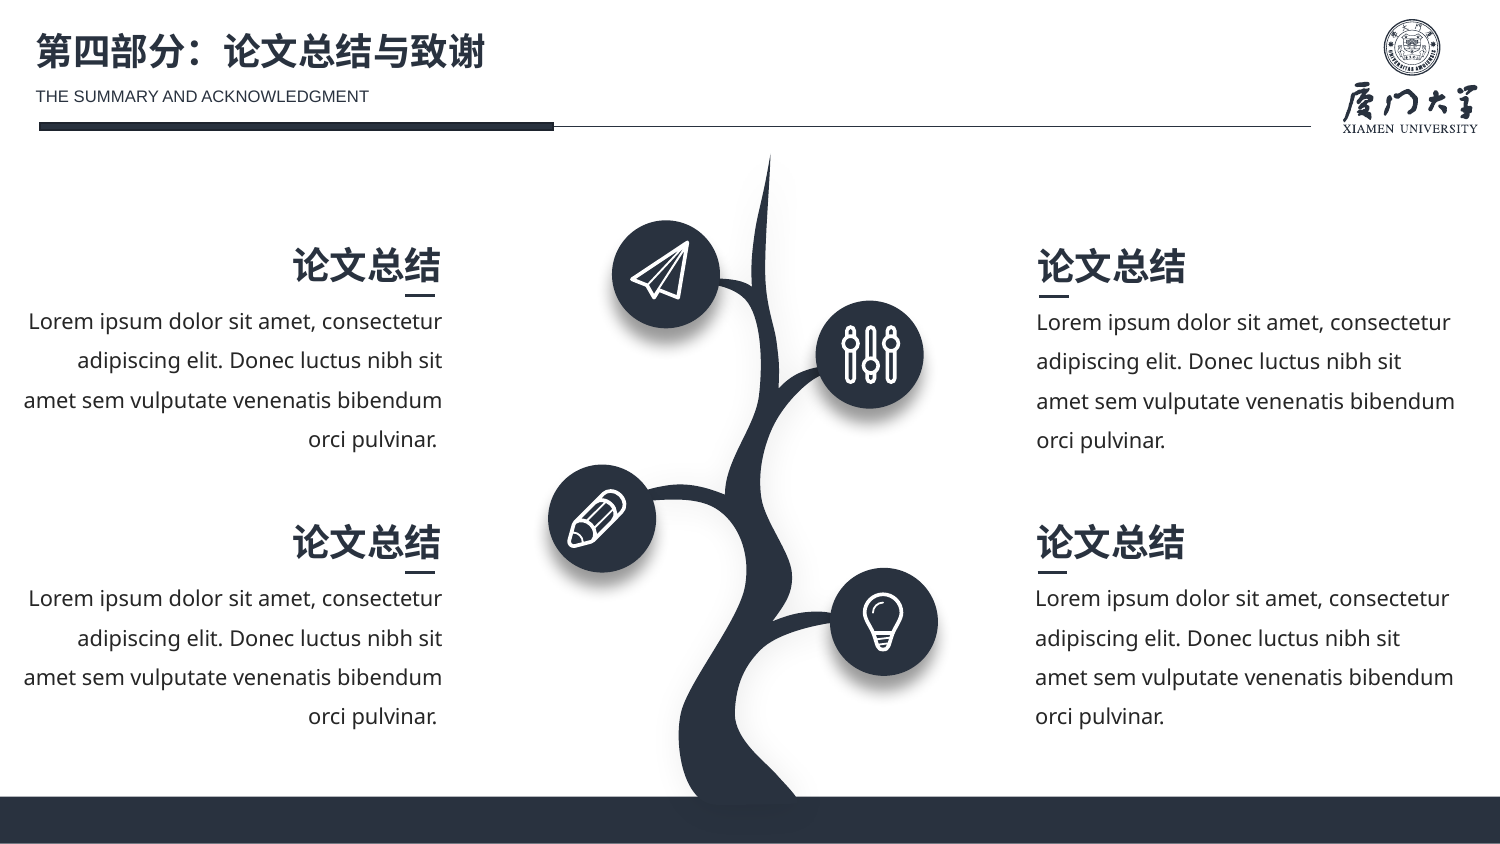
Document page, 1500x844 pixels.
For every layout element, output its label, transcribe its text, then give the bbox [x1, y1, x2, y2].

text_box [815, 300, 924, 409]
text_box 论文总结 [1022, 235, 1203, 288]
text_box 论文总结 [277, 234, 457, 287]
text_box [548, 464, 657, 573]
text_box [611, 220, 720, 329]
text_box Lorem ipsum dolor sit amet, consectetur adipiscing elit. Donec luctus nibh sit amet sem vulputate venenatis bibendum orci pulvinar. [6, 287, 458, 460]
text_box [841, 325, 901, 385]
text_box [648, 153, 826, 806]
text_box Lorem ipsum dolor sit amet, consectetur adipiscing elit. Donec luctus nibh sit amet sem vulputate venenatis bibendum orci pulvinar. [6, 564, 458, 737]
text_box 论文总结 [277, 511, 457, 564]
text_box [862, 592, 904, 652]
text_box Lorem ipsum dolor sit amet, consectetur adipiscing elit. Donec luctus nibh sit amet sem vulputate venenatis bibendum orci pulvinar. [1020, 564, 1473, 737]
text_box Lorem ipsum dolor sit amet, consectetur adipiscing elit. Donec luctus nibh sit amet sem vulputate venenatis bibendum orci pulvinar. [1021, 288, 1474, 461]
text_box [567, 489, 627, 548]
text_box [829, 567, 938, 676]
text_box 第四部分：论文总结与致谢 [20, 21, 501, 81]
text_box THE SUMMARY AND ACKNOWLEDGMENT [20, 78, 385, 114]
text_box 论文总结 [1021, 511, 1202, 564]
text_box [630, 240, 690, 300]
